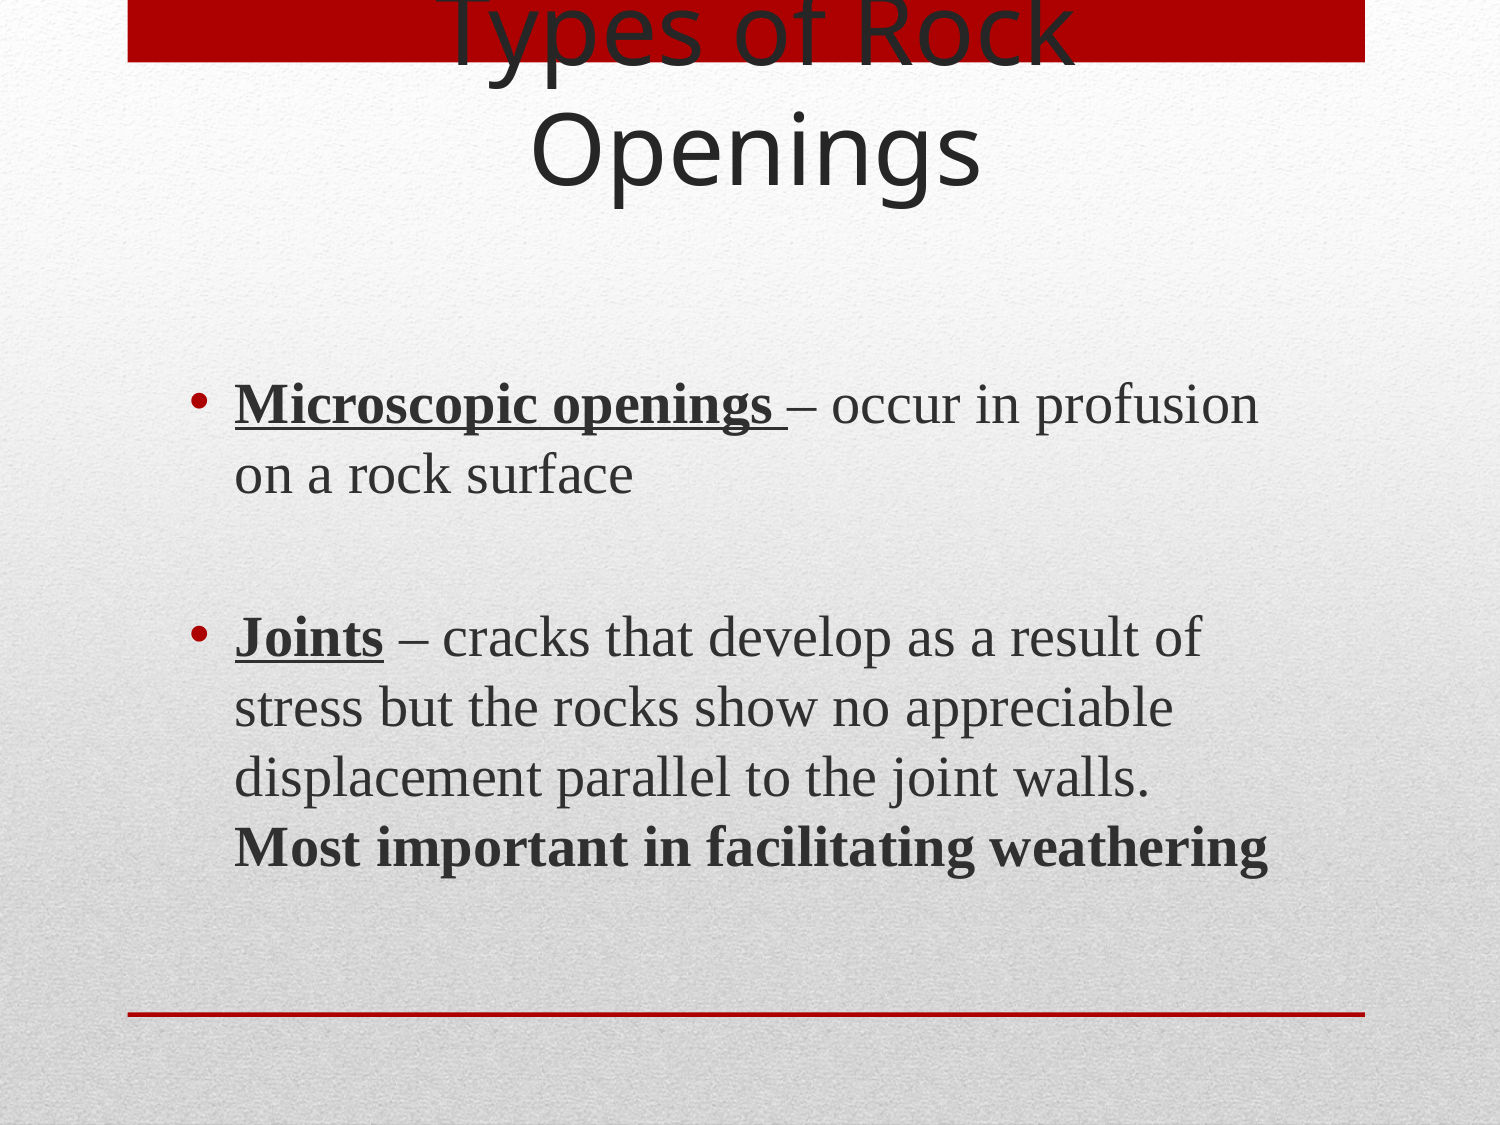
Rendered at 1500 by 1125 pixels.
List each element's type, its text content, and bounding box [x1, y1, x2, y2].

title Types of Rock Openings [187, 24, 1325, 213]
list Microscopic openings – occur in profusion on a rock surface Joints – cracks that develop as a result of stress but the rocks show no appreciable displacement parallel to the joint walls. Most important in facilitating weathering [174, 249, 1300, 994]
